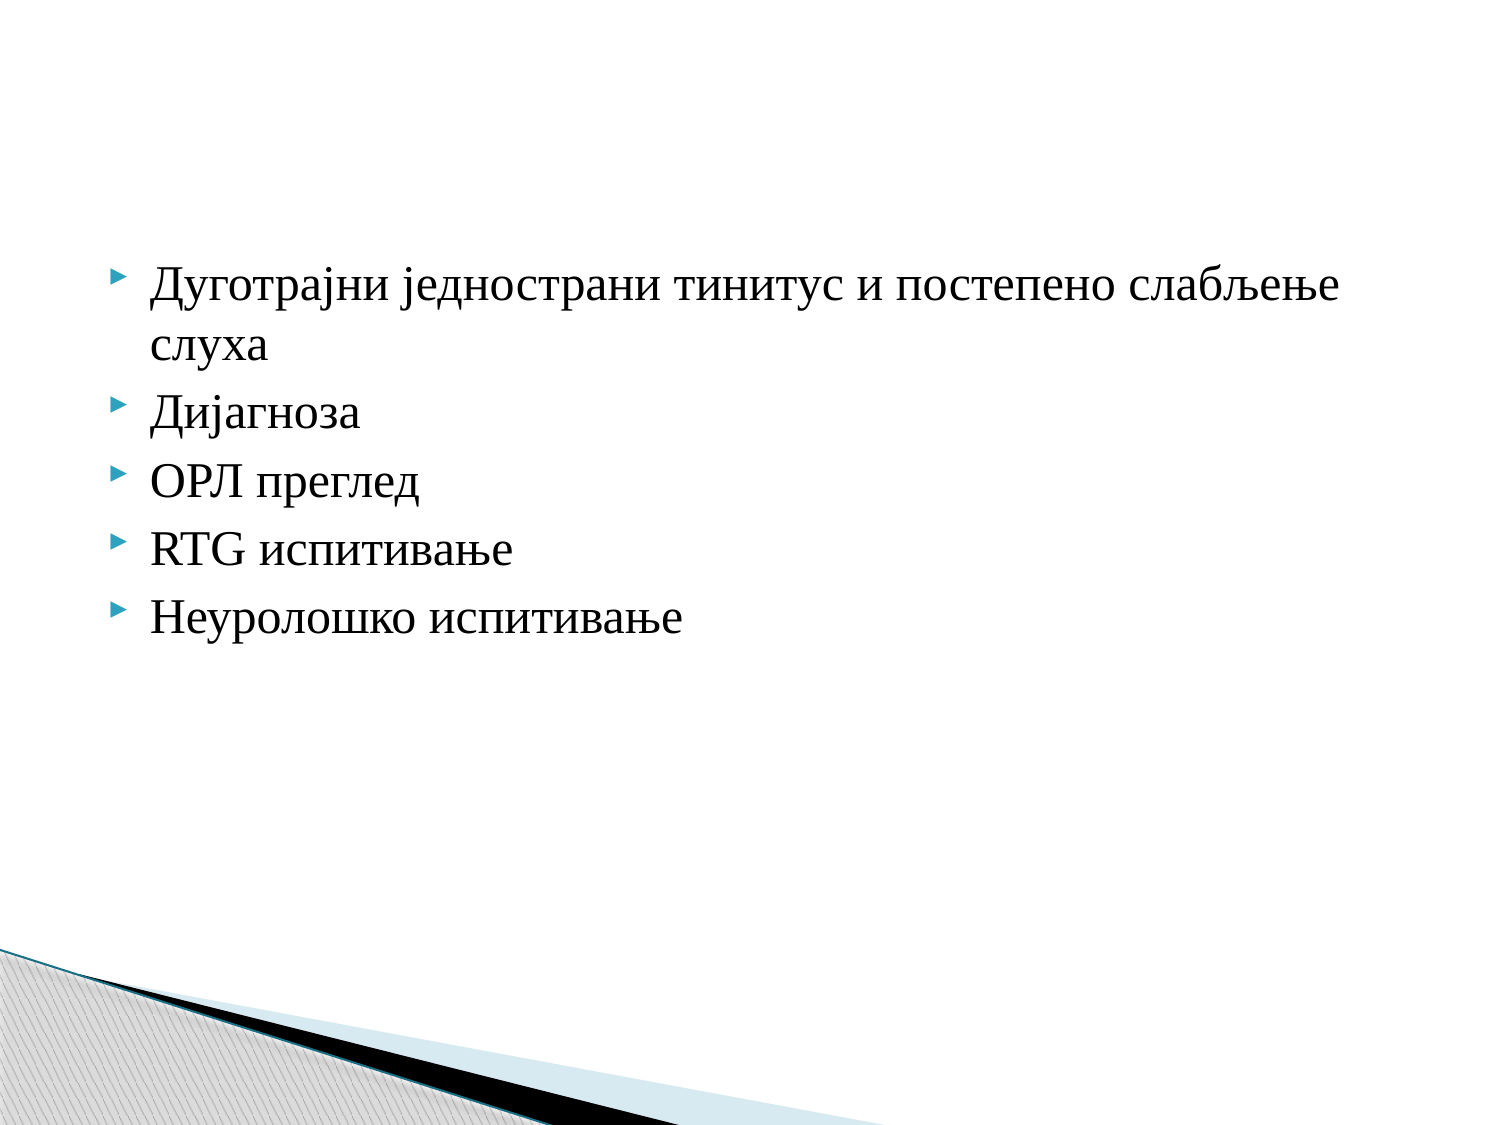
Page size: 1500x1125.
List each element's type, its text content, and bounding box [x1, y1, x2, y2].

list Дуготрајни једнострани тинитус и постепено слабљење слуха Дијагноза OРЛ преглед RTG испитивање Неуролошко испитивање [75, 243, 1425, 986]
